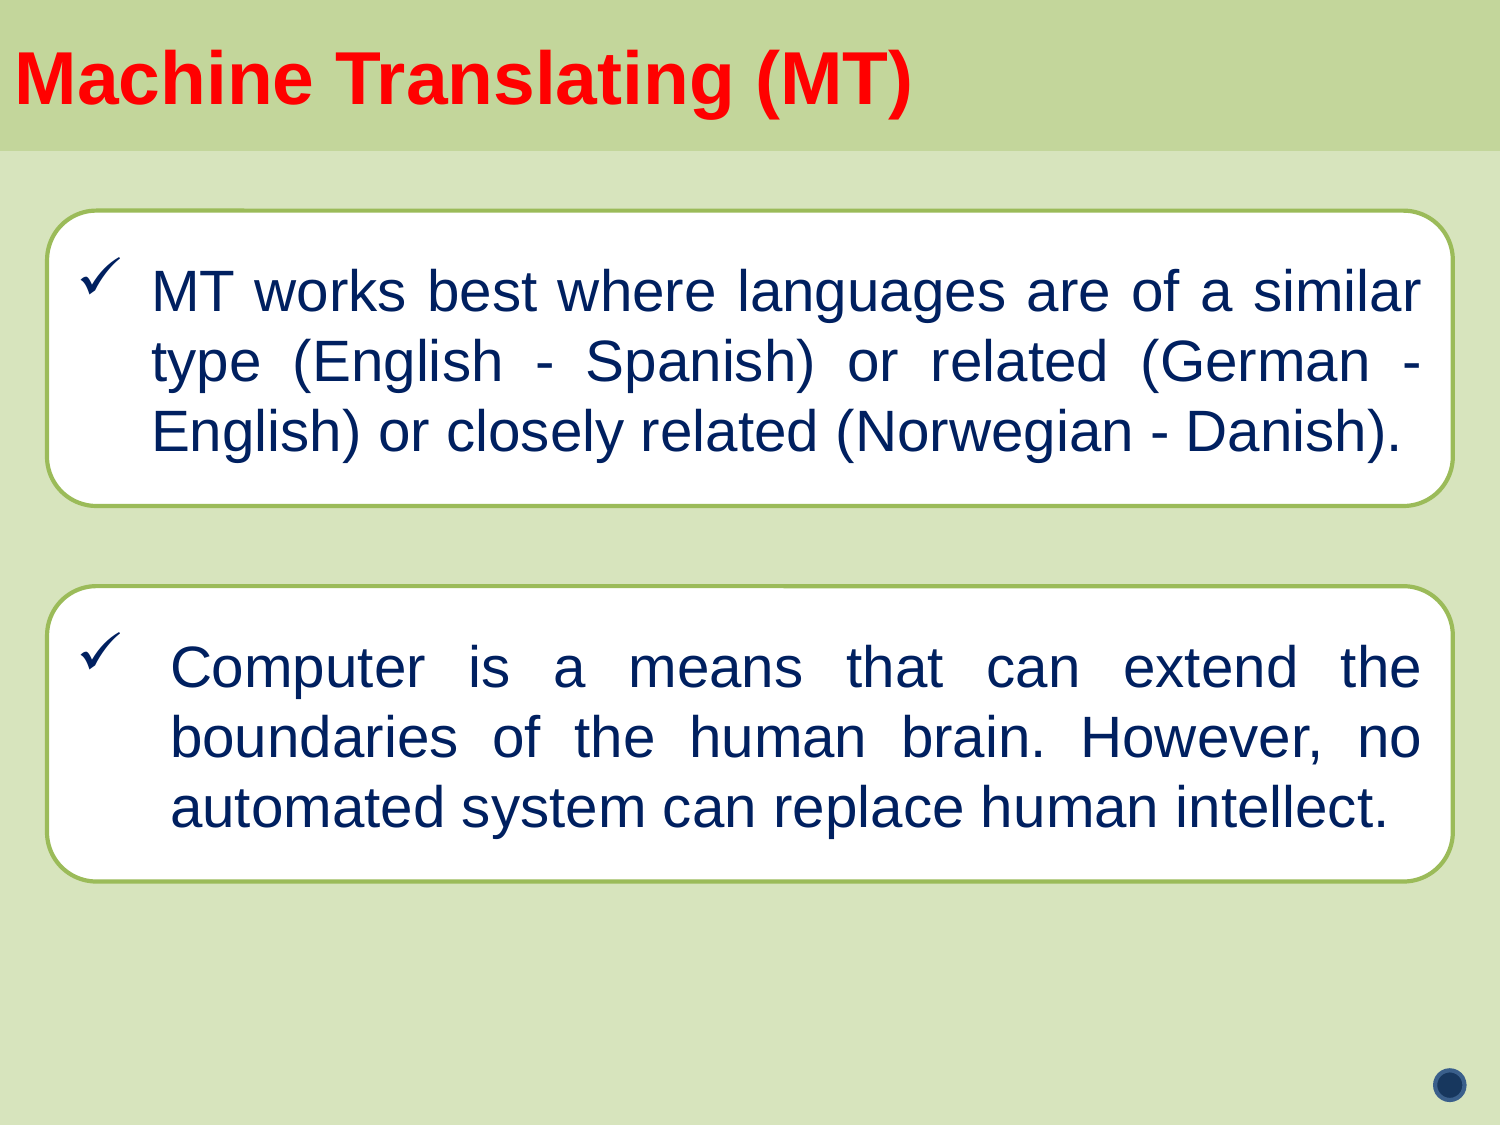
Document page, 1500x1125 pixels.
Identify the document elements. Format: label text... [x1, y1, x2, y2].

text_box Machine Translating (MT) [0, 0, 1500, 151]
text_box Computer is a means that can extend the boundaries of the human brain. However, no automated system can replace human intellect. [44, 584, 1455, 884]
text_box [1433, 1068, 1467, 1103]
text_box MT works best where languages are of a similar type (English - Spanish) or related (German - English) or closely related (Norwegian - Danish). [44, 208, 1455, 509]
